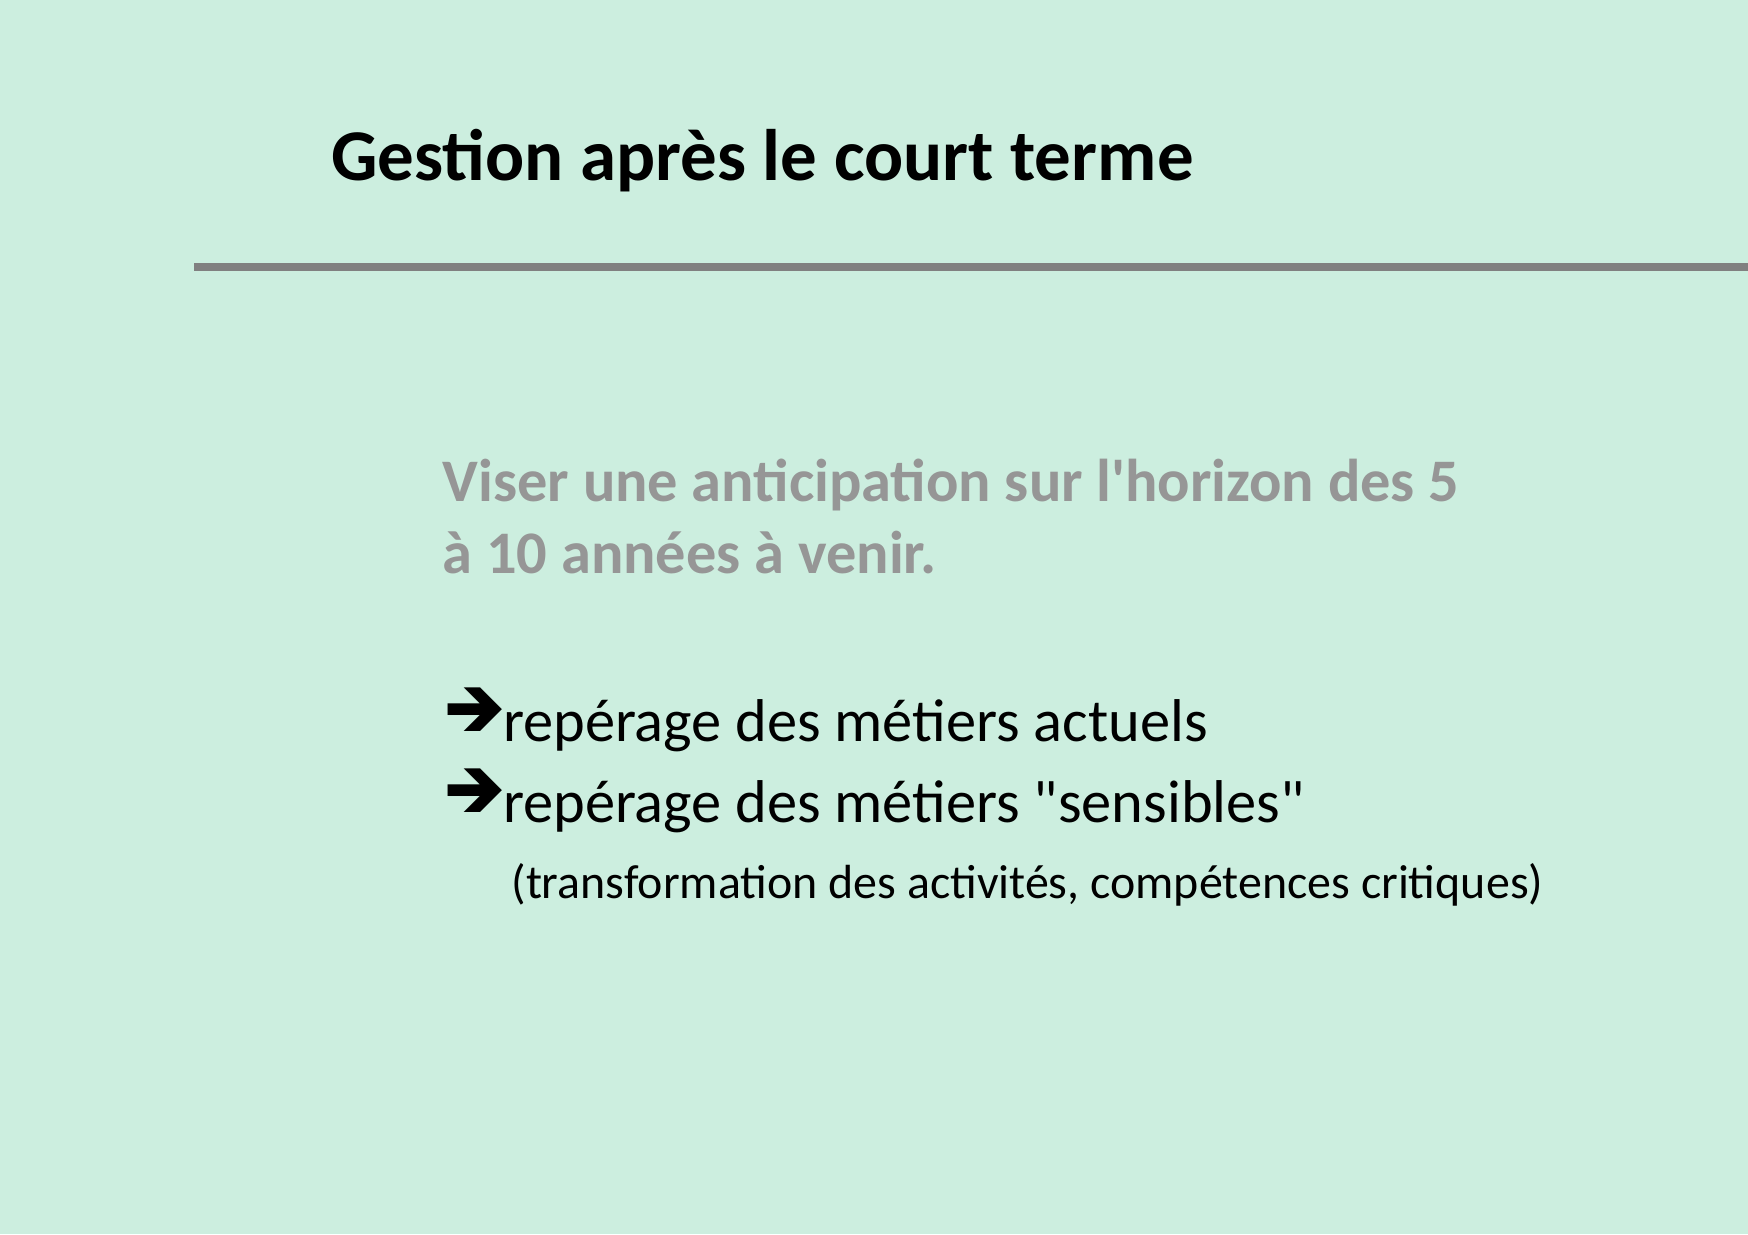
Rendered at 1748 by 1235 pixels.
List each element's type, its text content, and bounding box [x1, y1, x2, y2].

text_box [195, 264, 1748, 271]
text_box Viser une anticipation sur l'horizon des 5 à 10 années à venir. [442, 440, 1497, 586]
text_box repérage des métiers actuels repérage des métiers "sensibles" [442, 680, 1306, 835]
text_box (transformation des activités, compétences critiques) [511, 850, 1546, 908]
text_box Gestion après le court terme [331, 107, 1683, 196]
